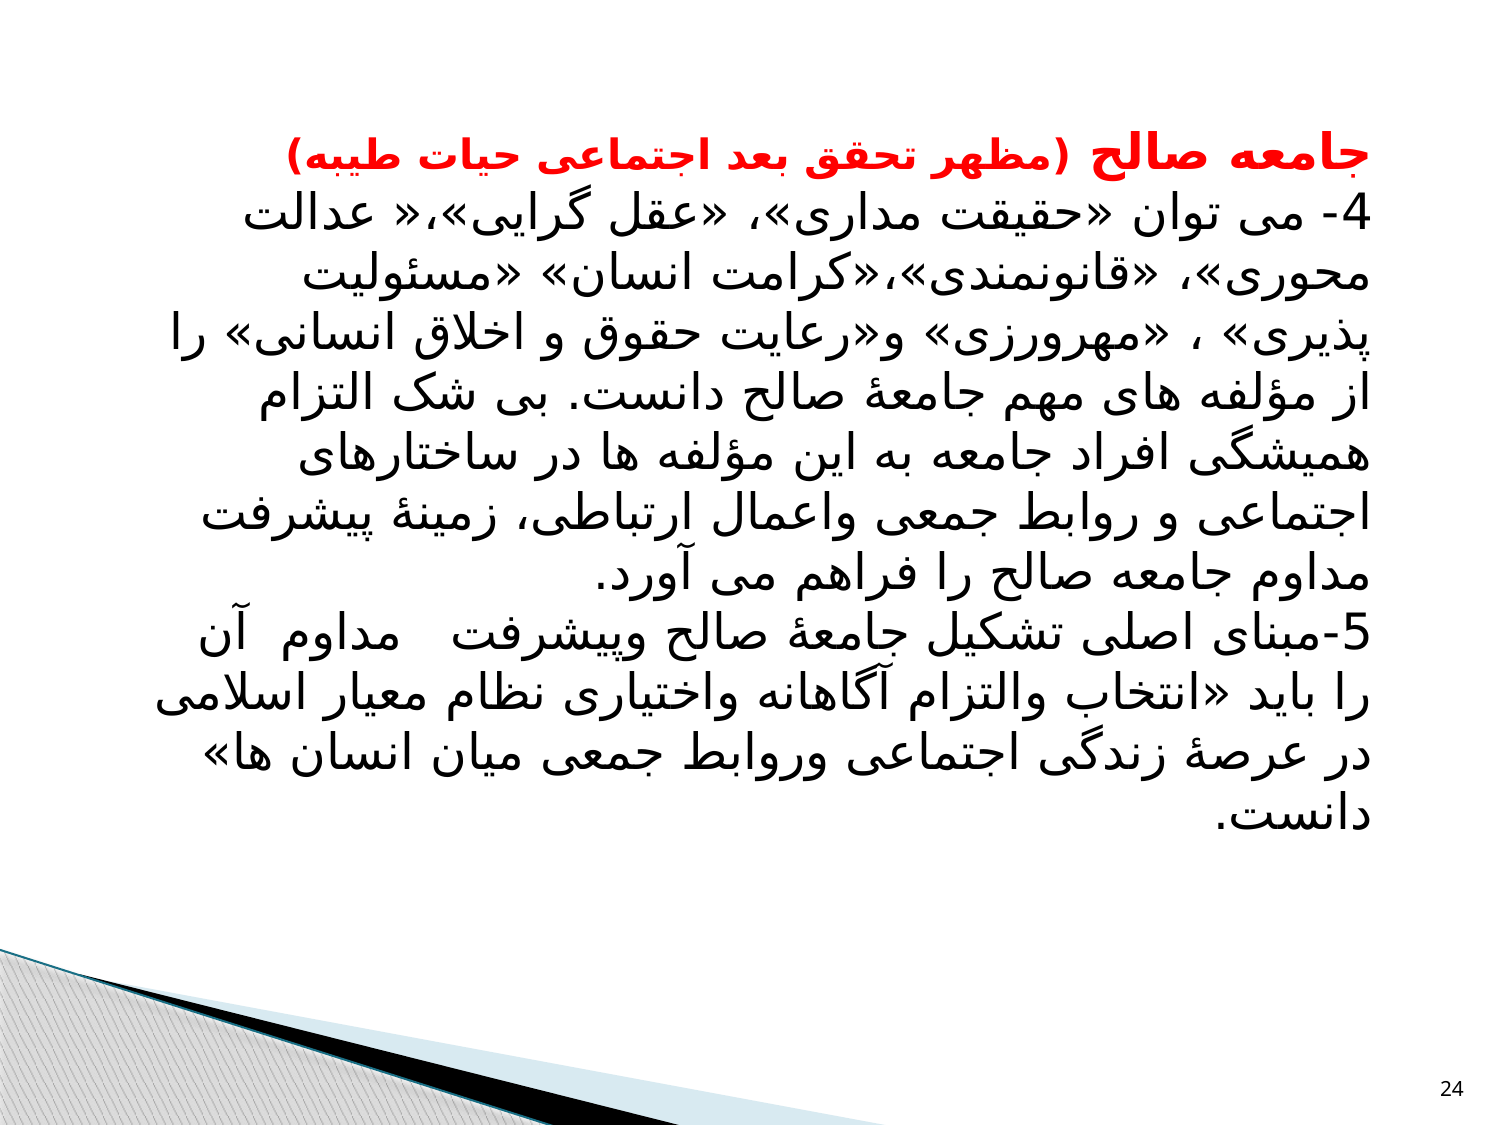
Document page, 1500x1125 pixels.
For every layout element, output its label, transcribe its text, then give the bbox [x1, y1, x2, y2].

slide_number 24 [1418, 1051, 1479, 1112]
text_box جامعه صالح (مظهر تحقق بعد اجتماعی حیات طیبه) 4- می توان «حقیقت مداری»، «عقل گرایی»،« عدالت محوری»، «قانونمندی»،«کرامت انسان» «مسئولیت پذیری» ، «مهرورزی» و«رعایت حقوق و اخلاق انسانی» را از مؤلفه های مهم جامعۀ صالح دانست. بی شک التزام همیشگی افراد جامعه به این مؤلفه ها در ساختارهای اجتماعی و روابط جمعی واعمال ارتباطی، زمینۀ پیشرفت مداوم جامعه صالح را فراهم می آورد. 5-مبنای اصلی تشکیل جامعۀ صالح وپیشرفت مداوم آن را باید «انتخاب والتزام آگاهانه واختیاری نظام معیار اسلامی در عرصۀ زندگی اجتماعی وروابط جمعی میان انسان ها» دانست. [137, 112, 1388, 968]
